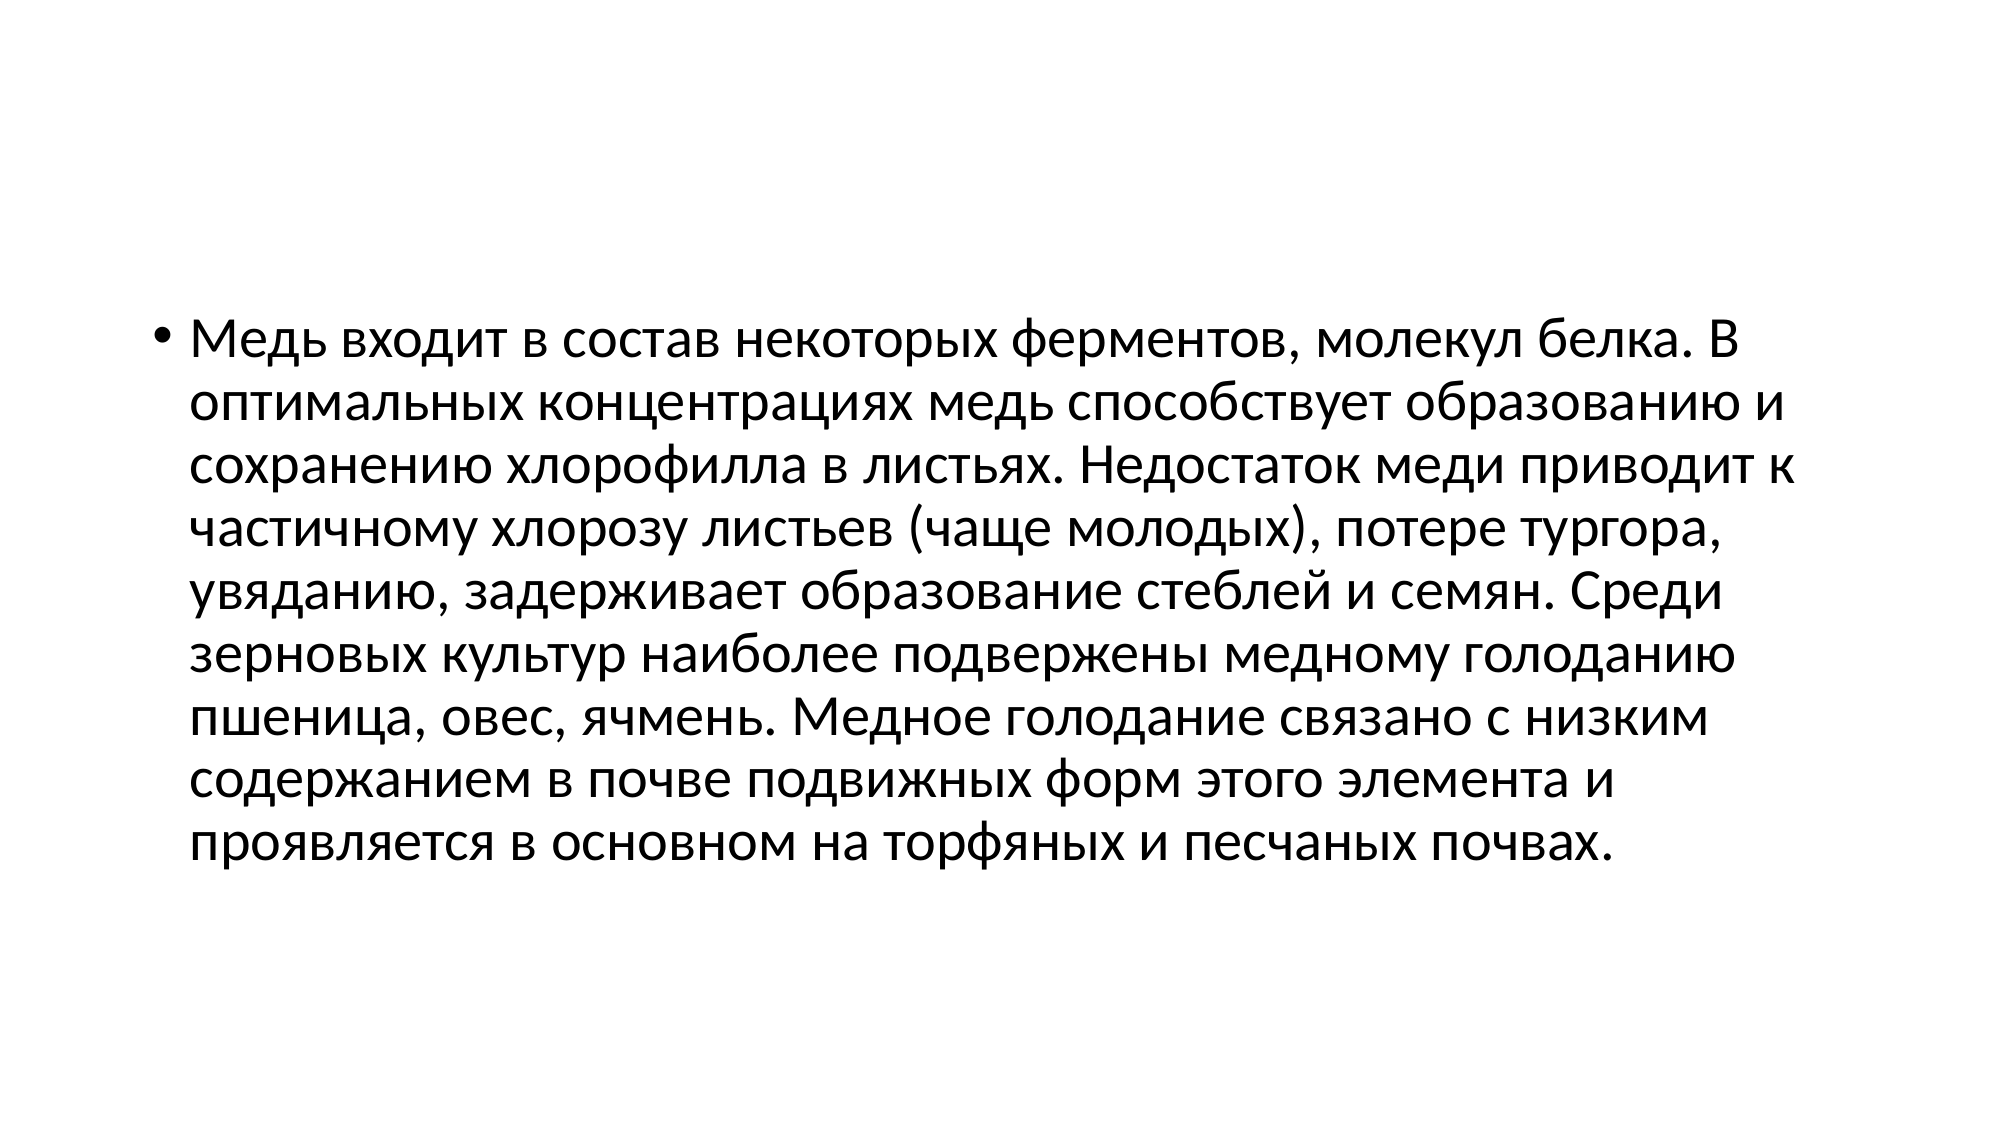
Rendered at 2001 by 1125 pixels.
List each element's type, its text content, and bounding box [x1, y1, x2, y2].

list Медь входит в состав некоторых ферментов, молекул белка. В оптимальных концентрациях медь способствует образованию и сохранению хлорофилла в листьях. Недостаток меди приводит к частичному хлорозу листьев (чаще молодых), потере тургора, увяданию, задерживает образование стеблей и семян. Среди зерновых культур наиболее подвержены медному голоданию пшеница, овес, ячмень. Медное голодание связано с низким содержанием в почве подвижных форм этого элемента и проявляется в основном на торфяных и песчаных почвах. [137, 299, 1863, 1014]
